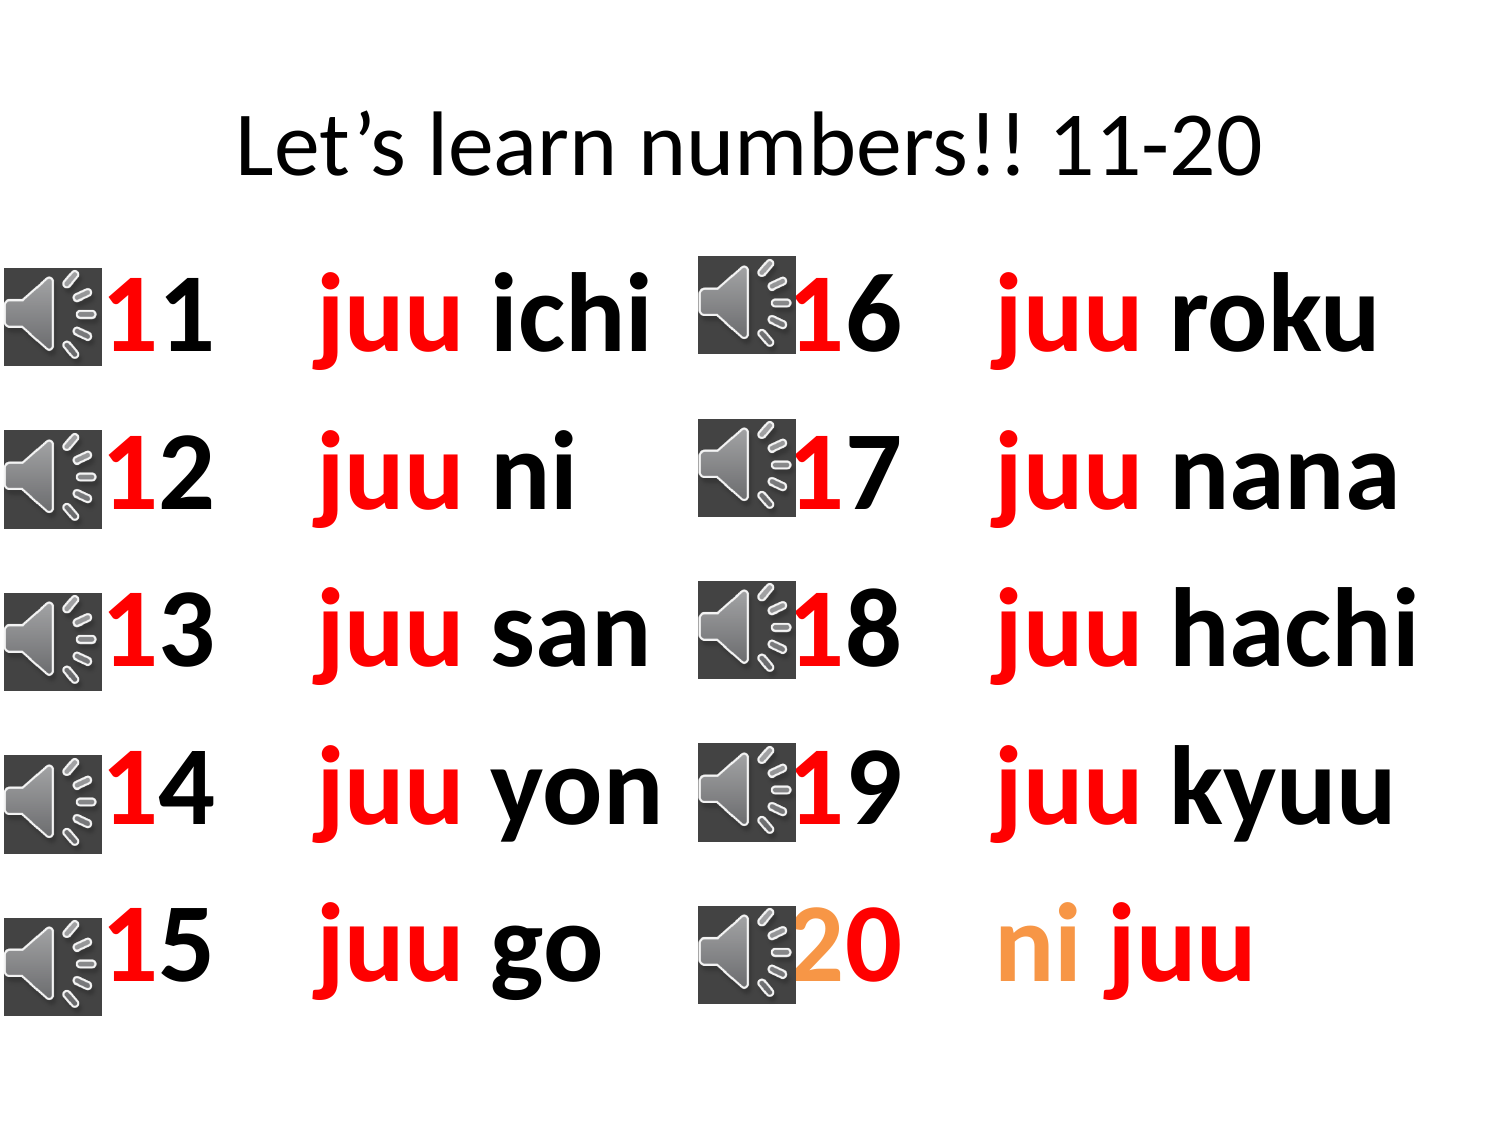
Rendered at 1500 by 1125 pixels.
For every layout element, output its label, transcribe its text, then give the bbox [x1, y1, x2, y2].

picture [2, 429, 104, 530]
picture [2, 591, 104, 693]
picture [696, 742, 798, 843]
list 11 12 13 14 15 [86, 231, 301, 1052]
picture [696, 579, 798, 681]
picture [2, 266, 104, 368]
text_box juu roku juu nana juu hachi juu kyuu ni juu [979, 231, 1447, 1052]
picture [2, 754, 104, 855]
list 16 17 18 19 20 [772, 231, 979, 1052]
title Let’s learn numbers!! 11-20 [75, 45, 1425, 233]
picture [2, 916, 104, 1018]
picture [696, 255, 798, 356]
picture [696, 417, 798, 519]
text_box juu ichi juu ni juu san juu yon juu go [301, 231, 715, 1052]
picture [696, 904, 798, 1006]
